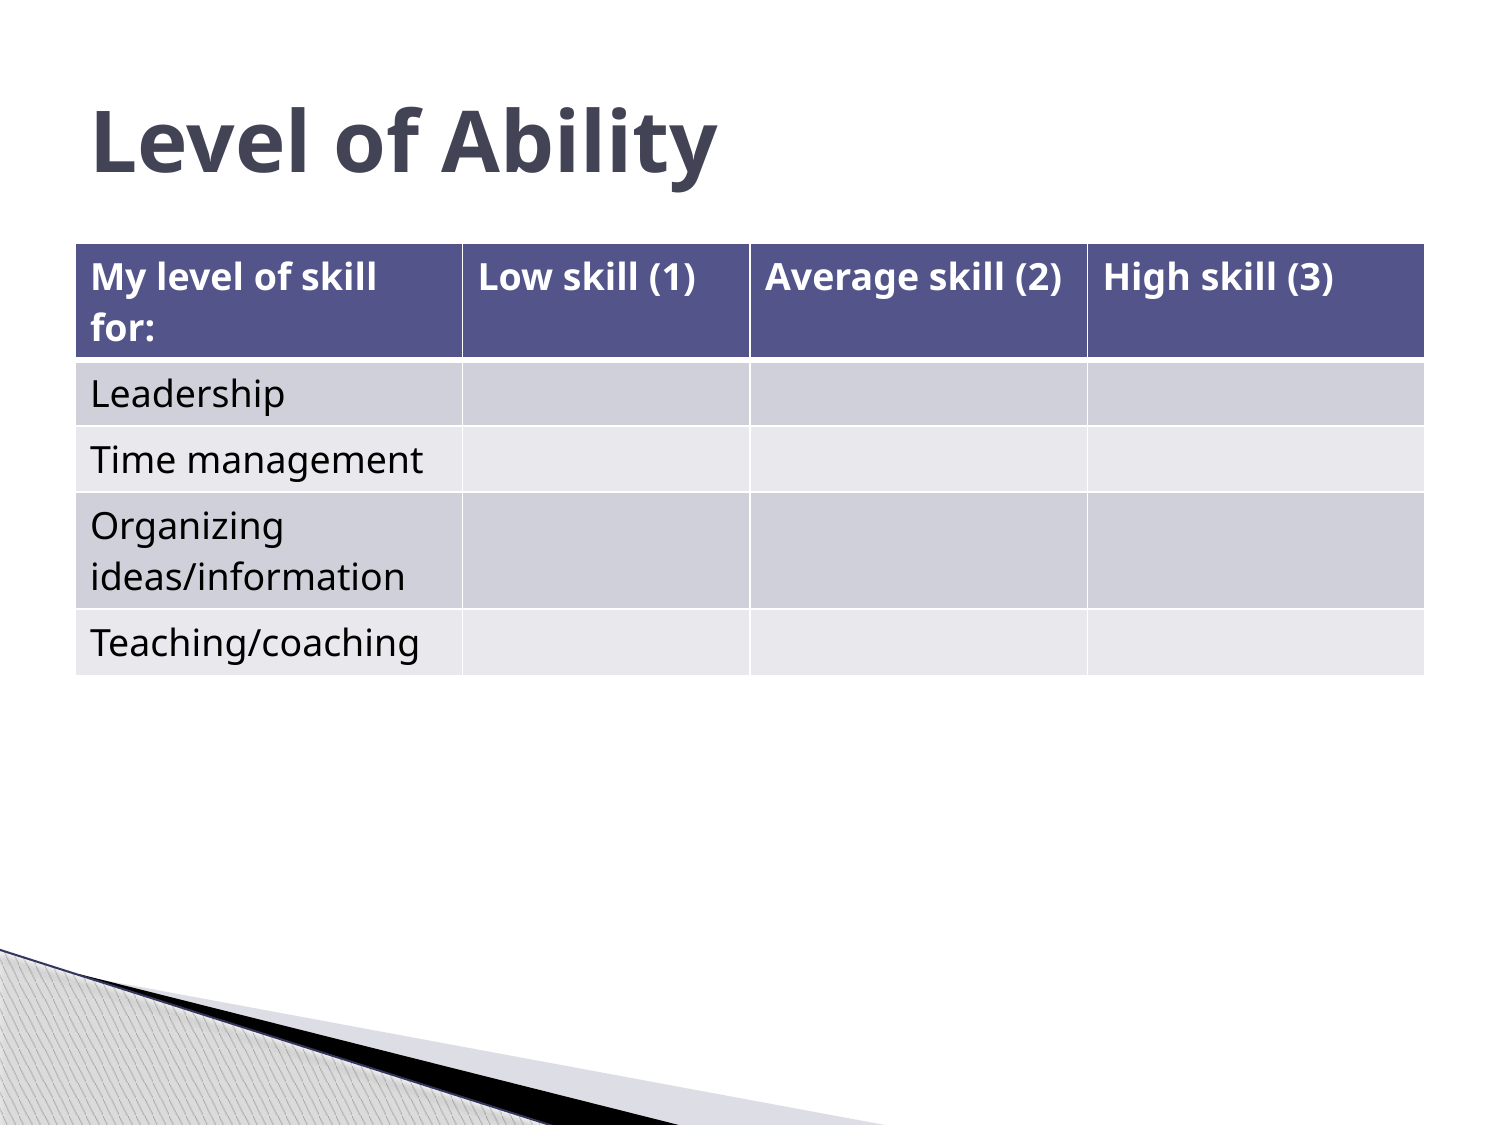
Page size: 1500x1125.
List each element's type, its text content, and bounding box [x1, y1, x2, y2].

table_header Average skill (2) [751, 244, 1087, 357]
table_header High skill (3) [1088, 244, 1424, 357]
table_cell [463, 493, 749, 608]
table_header Low skill (1) [463, 244, 749, 357]
table_cell Time management [76, 427, 462, 491]
table_cell [751, 493, 1087, 608]
table_cell [463, 363, 749, 425]
table_cell [1088, 493, 1424, 608]
table_cell [1088, 363, 1424, 425]
table_header My level of skill for: [76, 244, 462, 357]
table_cell [463, 610, 749, 675]
table_cell [1088, 610, 1424, 675]
table_cell Organizing ideas/information [76, 493, 462, 608]
table_cell [751, 427, 1087, 491]
table_cell [751, 363, 1087, 425]
table_cell [463, 427, 749, 491]
table_cell Leadership [76, 363, 462, 425]
table_cell [751, 610, 1087, 675]
table_cell Teaching/coaching [76, 610, 462, 675]
title Level of Ability [75, 45, 1425, 233]
table_cell [1088, 427, 1424, 491]
